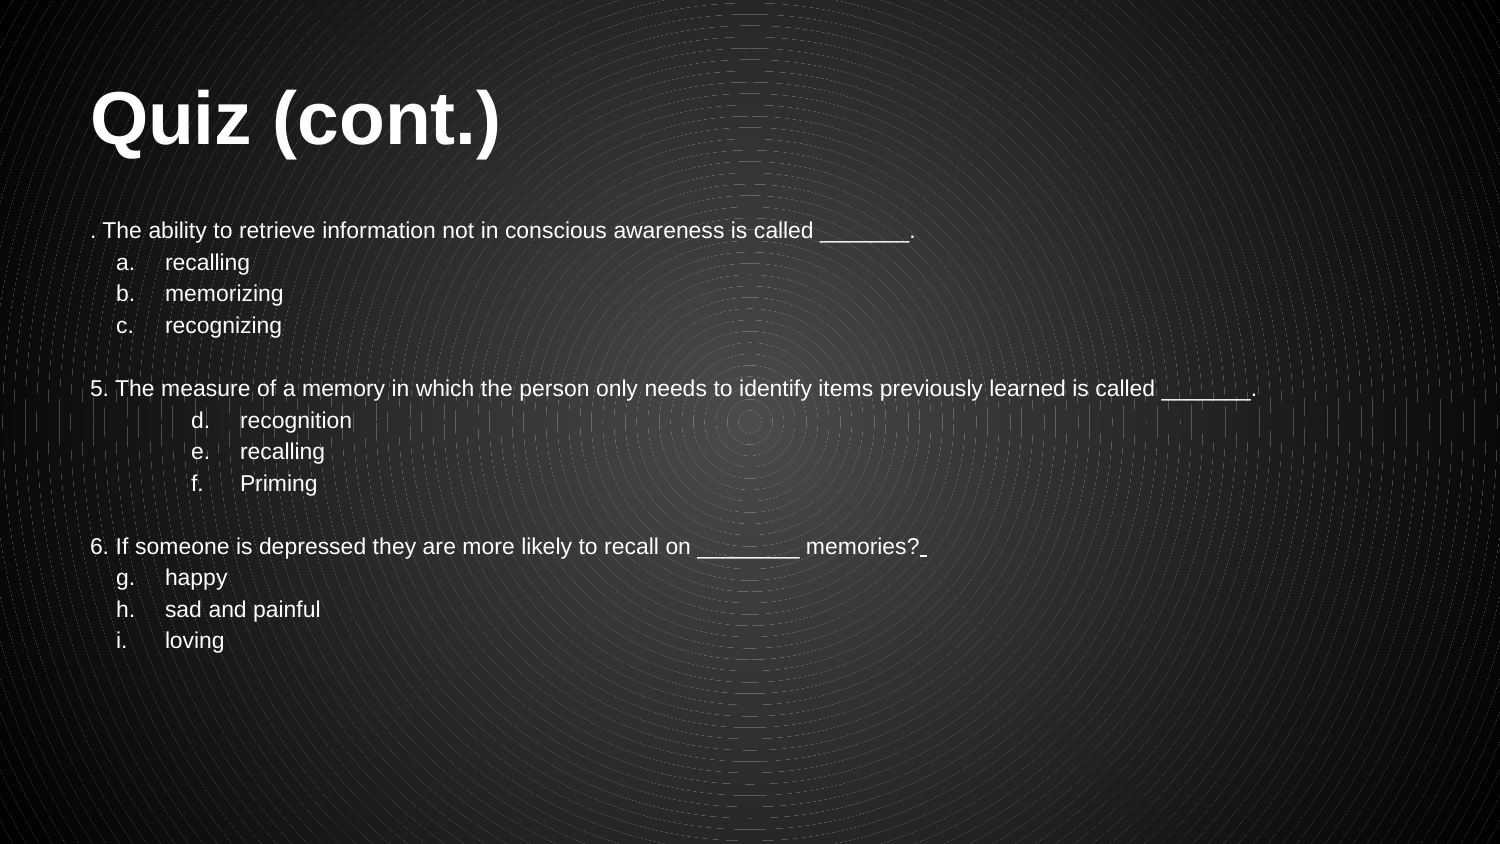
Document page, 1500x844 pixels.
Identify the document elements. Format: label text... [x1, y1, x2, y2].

list . The ability to retrieve information not in conscious awareness is called _______. recalling memorizing recognizing 5. The measure of a memory in which the person only needs to identify items previously learned is called _______. recognition recalling Priming 6. If someone is depressed they are more likely to recall on ________ memories? happy sad and painful loving [75, 196, 1425, 808]
title Quiz (cont.) [75, 33, 1425, 175]
